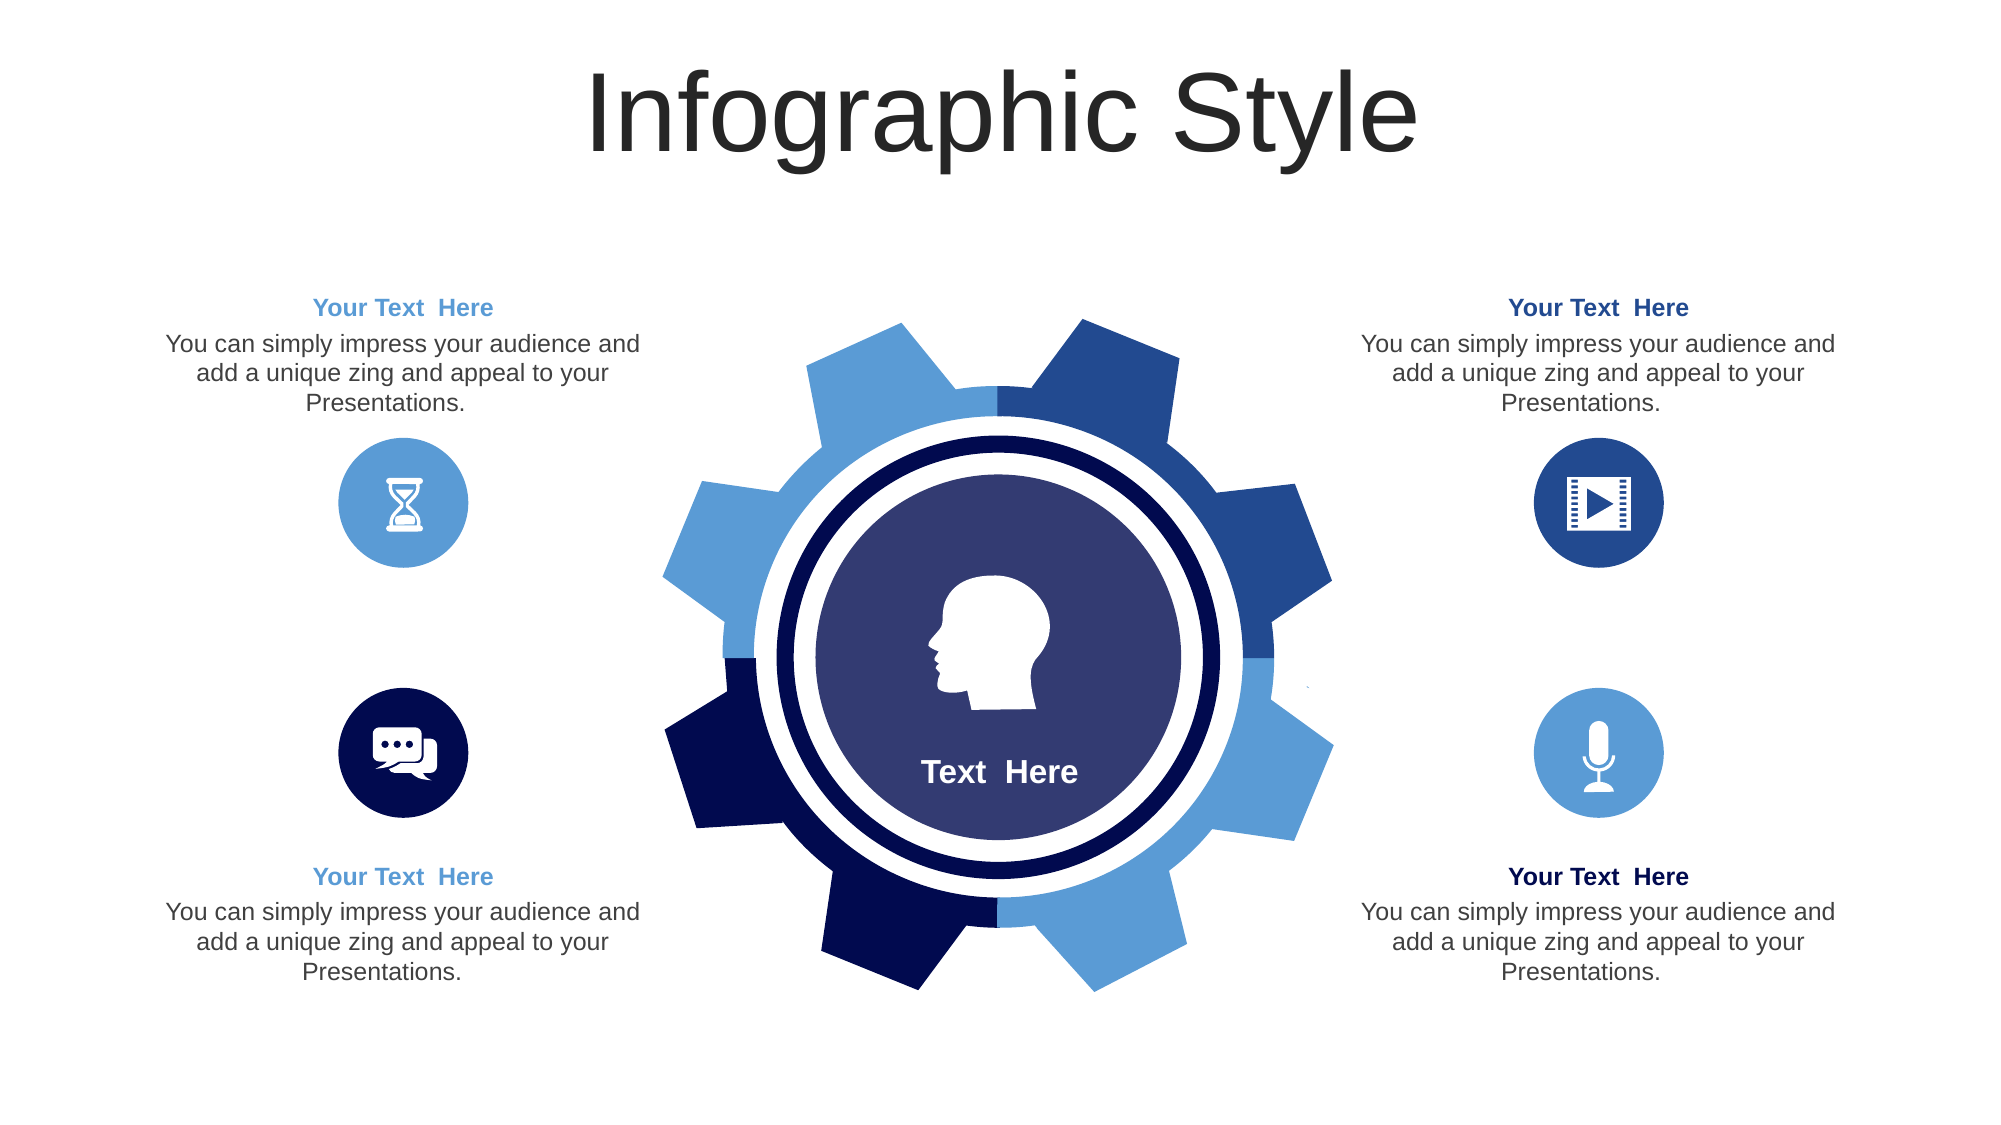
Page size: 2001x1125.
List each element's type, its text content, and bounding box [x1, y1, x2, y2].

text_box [149, 852, 657, 995]
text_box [1345, 283, 1853, 426]
list Infographic Style [53, 55, 1952, 175]
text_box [928, 575, 1050, 710]
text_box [1345, 852, 1853, 995]
text_box [1581, 719, 1617, 794]
text_box [384, 476, 425, 533]
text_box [149, 283, 657, 426]
text_box [337, 686, 470, 819]
text_box [1566, 476, 1632, 532]
text_box [1532, 686, 1665, 819]
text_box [664, 314, 1333, 1000]
text_box [371, 726, 439, 782]
text_box [337, 436, 470, 569]
text_box [1532, 436, 1665, 569]
